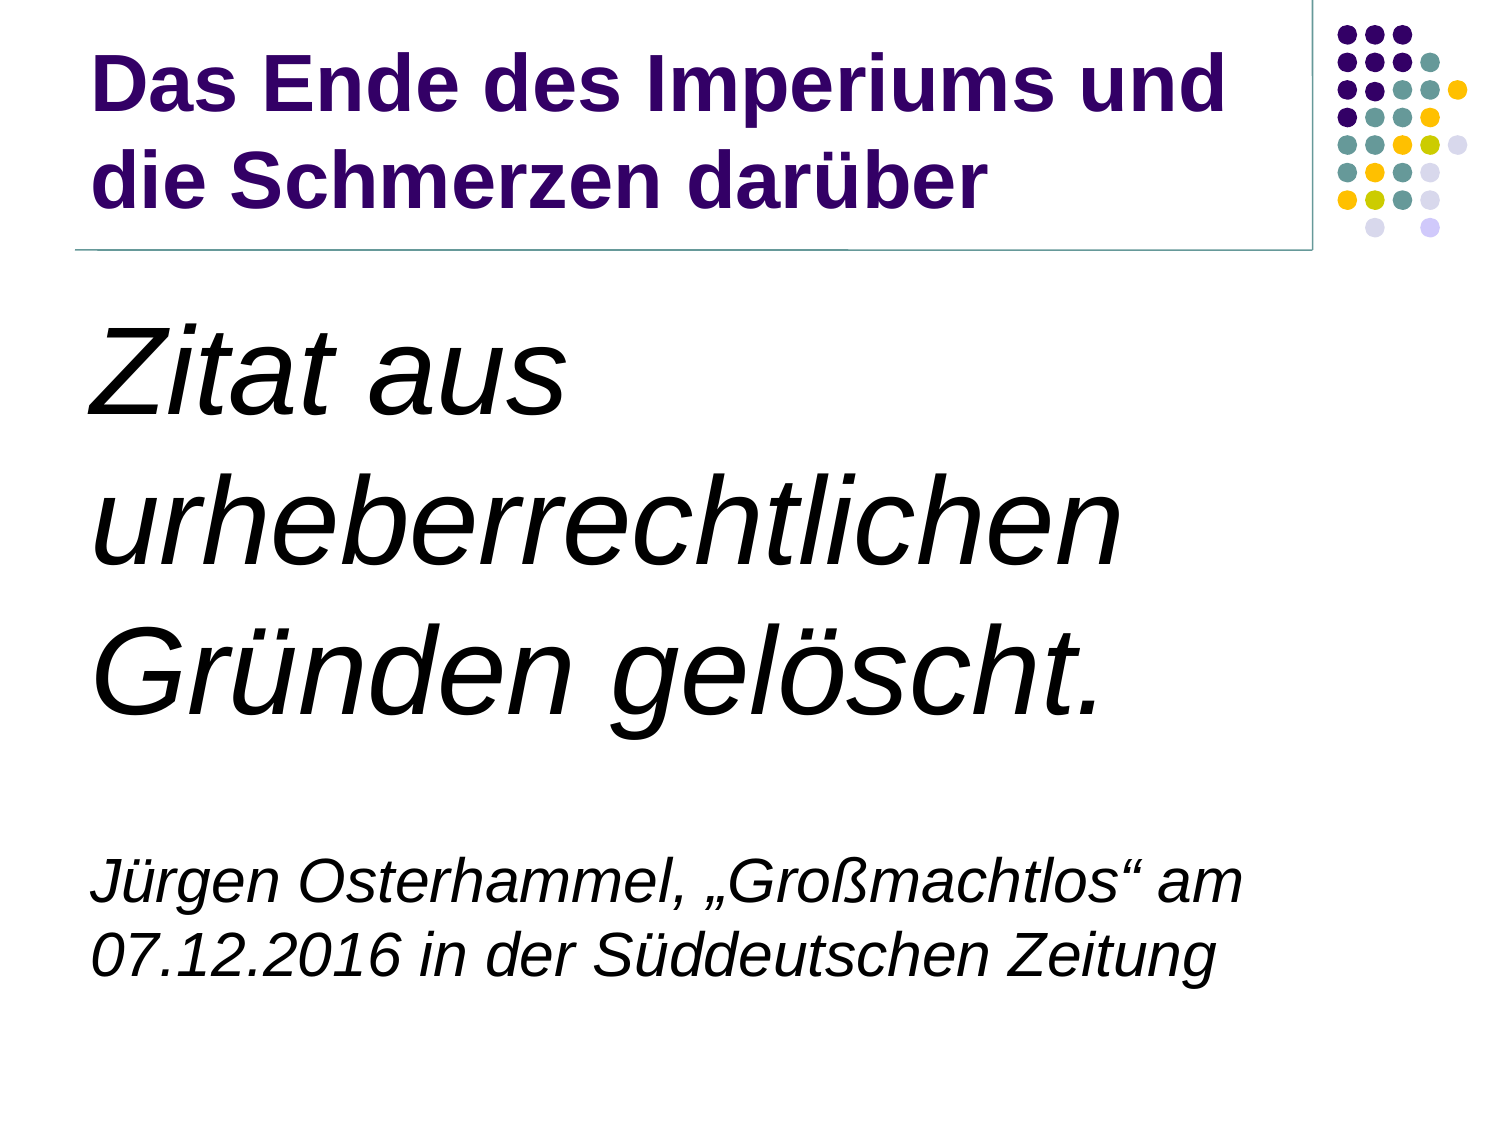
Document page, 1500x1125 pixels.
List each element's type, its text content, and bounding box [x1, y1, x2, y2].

list Zitat aus urheberrechtlichen Gründen gelöscht. Jürgen Osterhammel, „Großmachtlos“ am 07.12.2016 in der Süddeutschen Zeitung [74, 281, 1426, 1006]
title Das Ende des Imperiums und die Schmerzen darüber [74, 19, 1313, 233]
